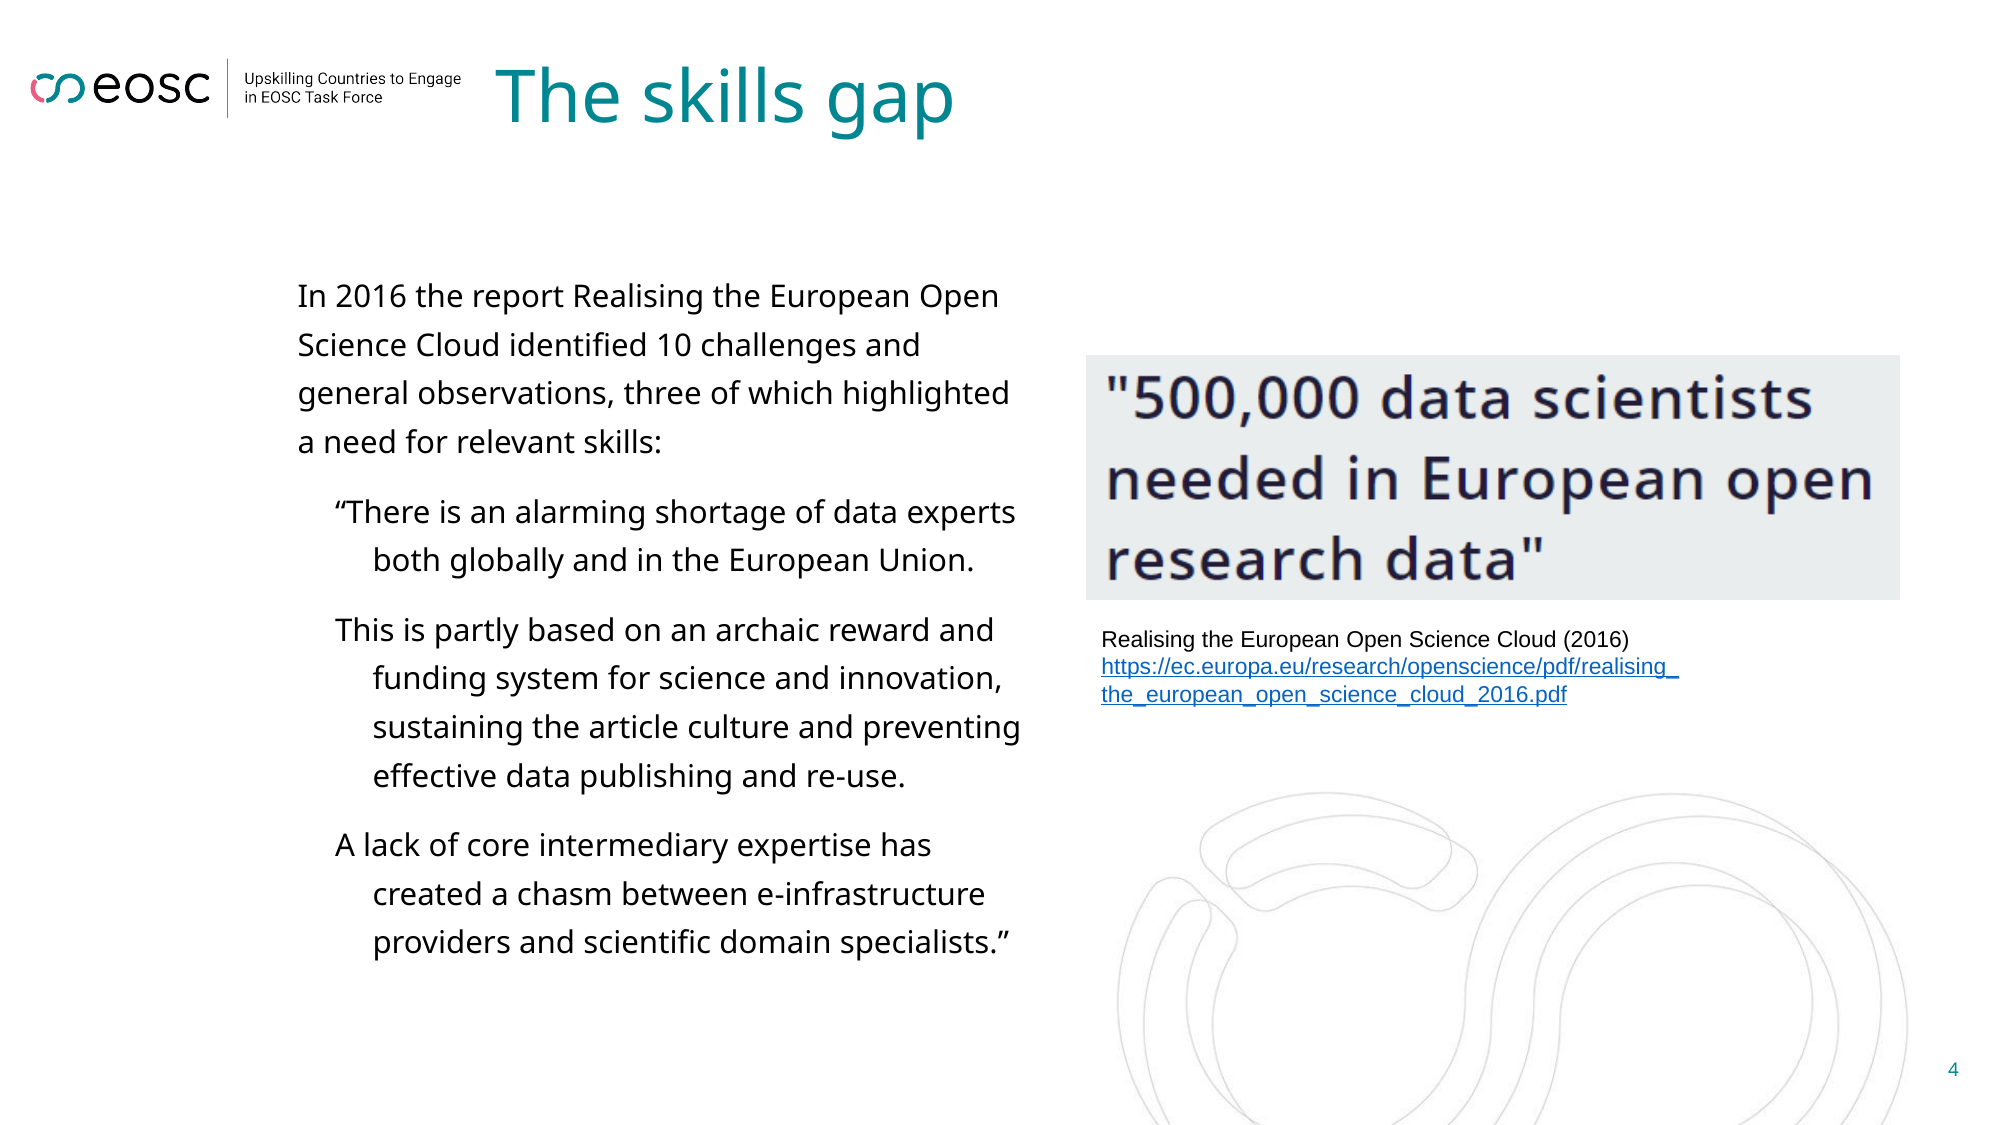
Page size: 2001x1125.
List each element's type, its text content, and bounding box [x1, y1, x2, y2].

text_box Realising the European Open Science Cloud (2016) https://ec.europa.eu/research/openscience/pdf/realising_ the_european_open_science_cloud_2016.pdf [1086, 617, 1718, 715]
picture [0, 0, 2000, 1125]
slide_number 4 [1762, 1053, 1974, 1087]
title The skills gap [480, 49, 1919, 149]
list In 2016 the report Realising the European Open Science Cloud identified 10 challenges and general observations, three of which highlighted a need for relevant skills: “There is an alarming shortage of data experts both globally and in the European Union. This is partly based on an archaic reward and funding system for science and innovation, sustaining the article culture and preventing effective data publishing and re-use. A lack of core intermediary expertise has created a chasm between e-infrastructure providers and scientific domain specialists.” [282, 257, 1047, 977]
